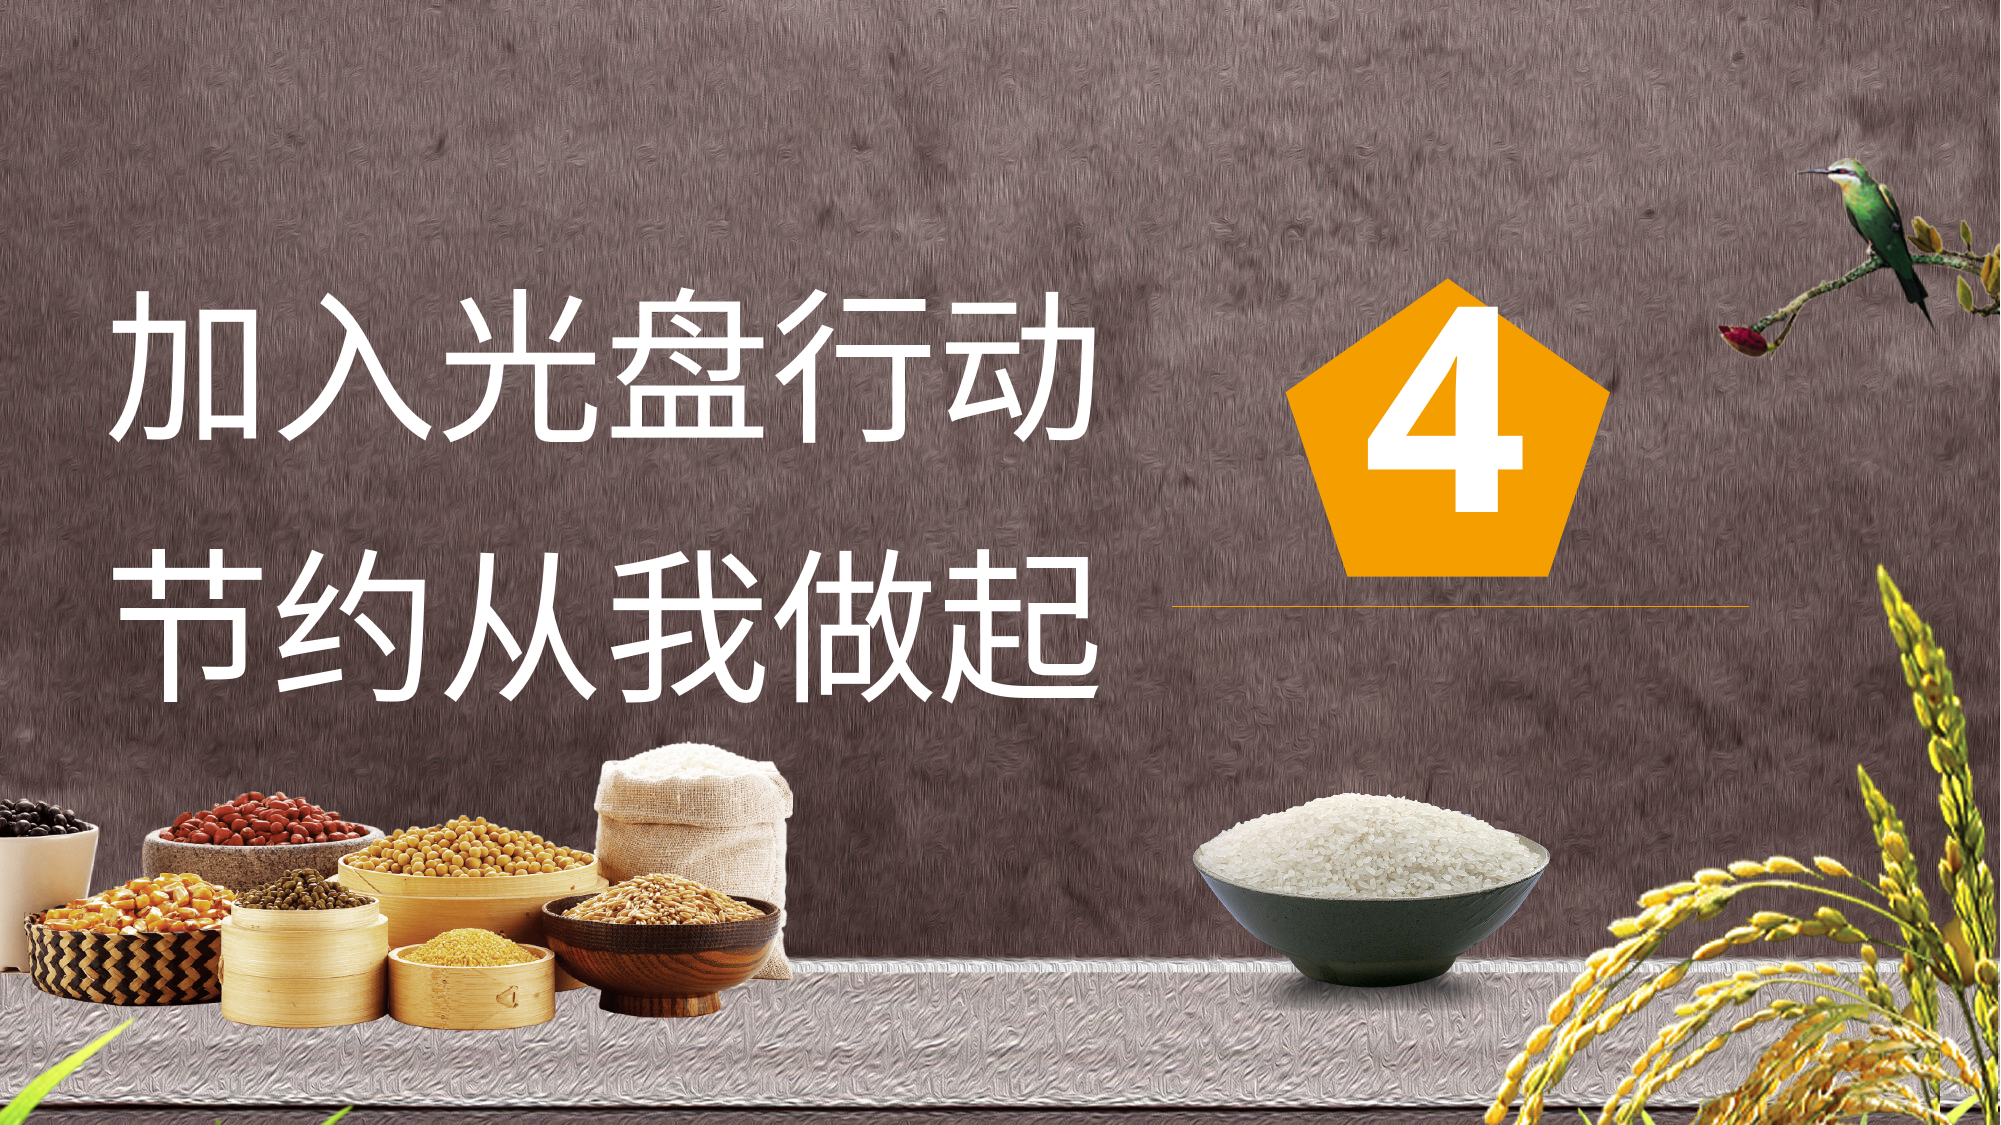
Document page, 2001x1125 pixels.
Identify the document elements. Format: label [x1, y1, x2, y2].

picture [0, 0, 2000, 1125]
text_box [1285, 217, 1610, 582]
